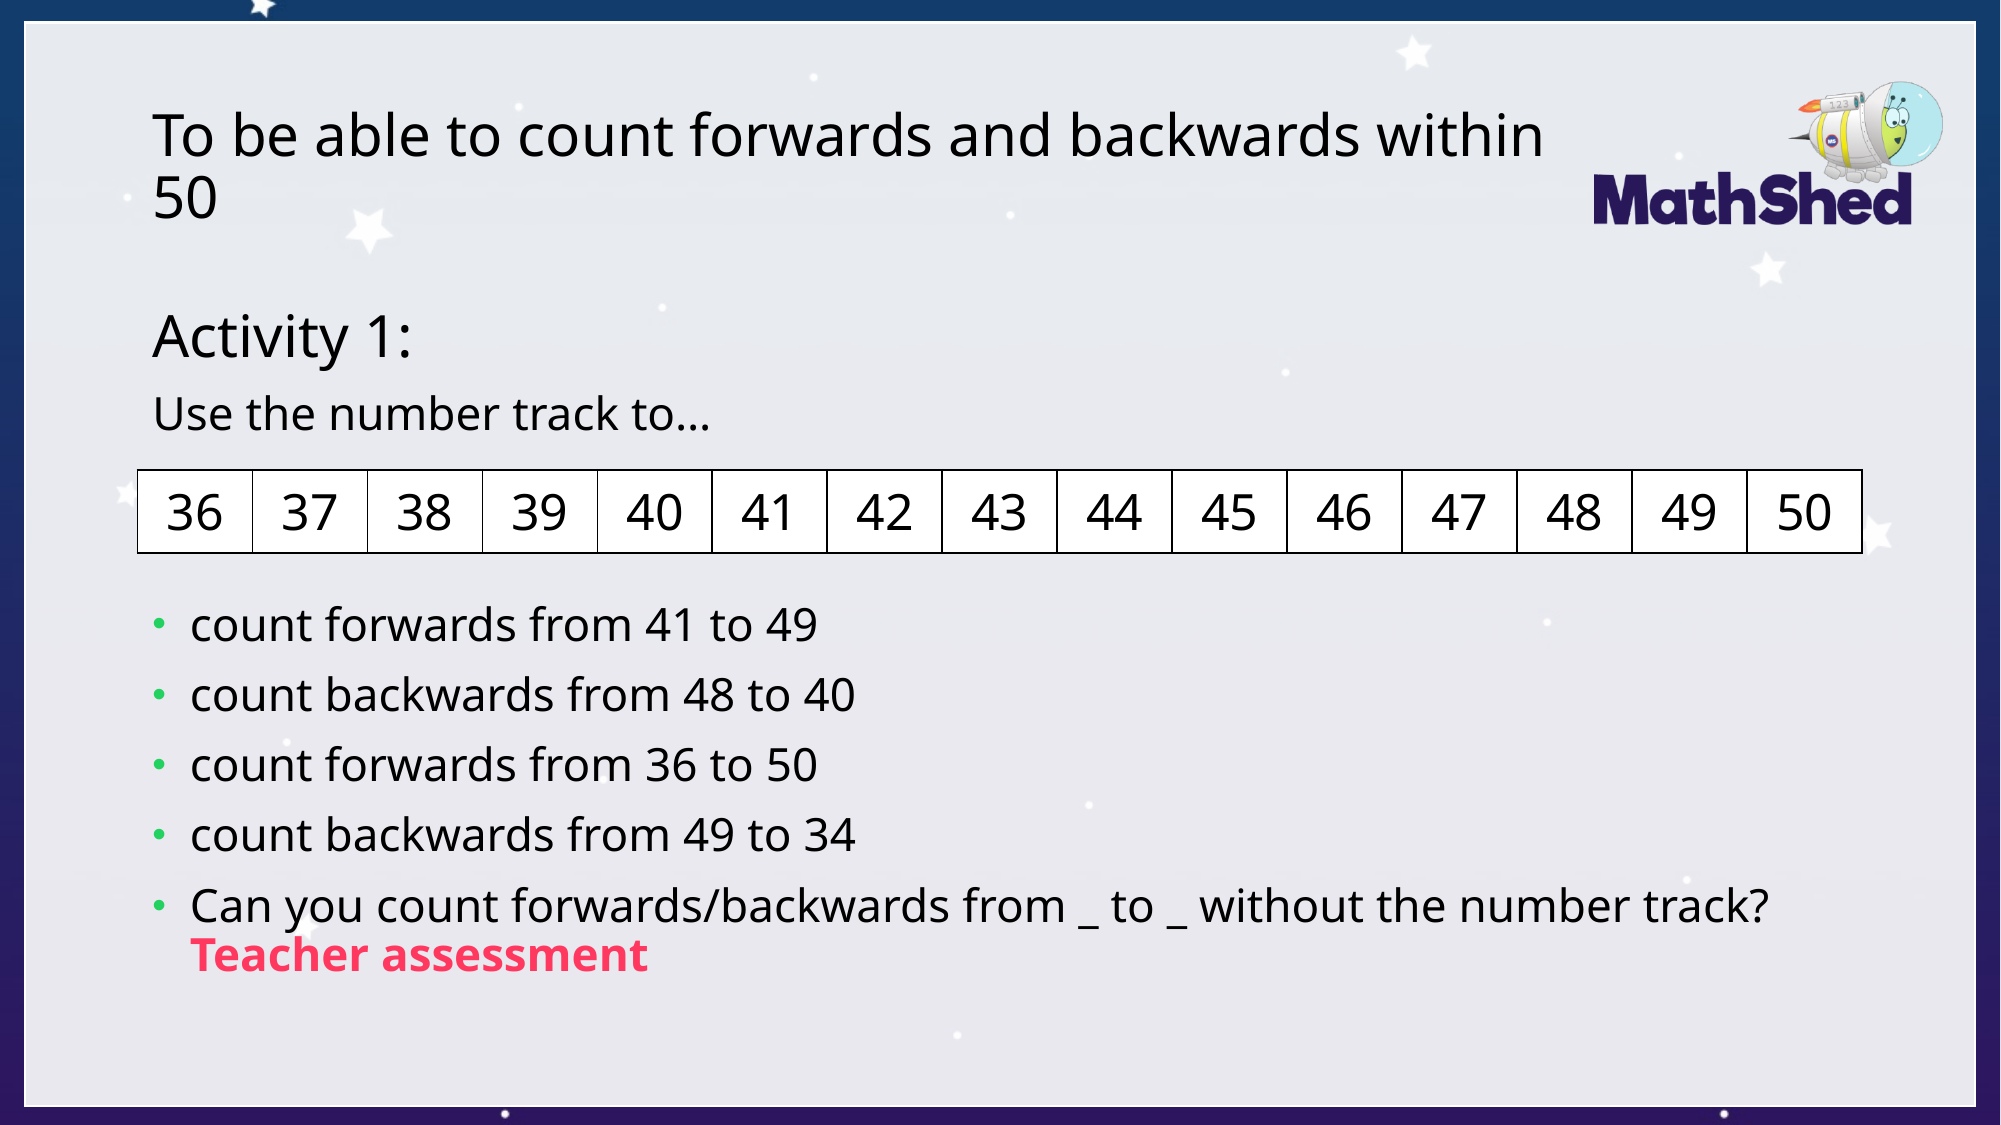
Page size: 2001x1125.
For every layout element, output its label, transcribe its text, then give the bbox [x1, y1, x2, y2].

table_header 37 [253, 471, 367, 552]
table_header 38 [368, 471, 482, 552]
table_header 49 [1633, 471, 1746, 552]
table_header 45 [1173, 471, 1286, 552]
picture [0, 0, 2001, 1125]
list Activity 1: Use the number track to… count forwards from 41 to 49 count backwards from 48 to 40 count forwards from 36 to 50 count backwards from 49 to 34 Can you count forwards/backwards from _ to _ without the number track? Teacher assessment [137, 554, 1863, 1014]
table_header 43 [943, 471, 1056, 552]
table_header 36 [138, 471, 252, 552]
title To be able to count forwards and backwards within 50 [137, 59, 1578, 278]
table_header 47 [1403, 471, 1516, 552]
table_header 40 [598, 471, 711, 552]
table_header 48 [1518, 471, 1631, 552]
table_header 44 [1058, 471, 1171, 552]
table_header 39 [483, 471, 597, 552]
table_header 46 [1288, 471, 1401, 552]
table_header 50 [1748, 471, 1861, 552]
list Activity 1: Use the number track to… count forwards from 41 to 49 count backwards from 48 to 40 count forwards from 36 to 50 count backwards from 49 to 34 Can you count forwards/backwards from _ to _ without the number track? Teacher assessment [137, 299, 1863, 469]
table_header 42 [828, 471, 941, 552]
table_header 41 [713, 471, 826, 552]
